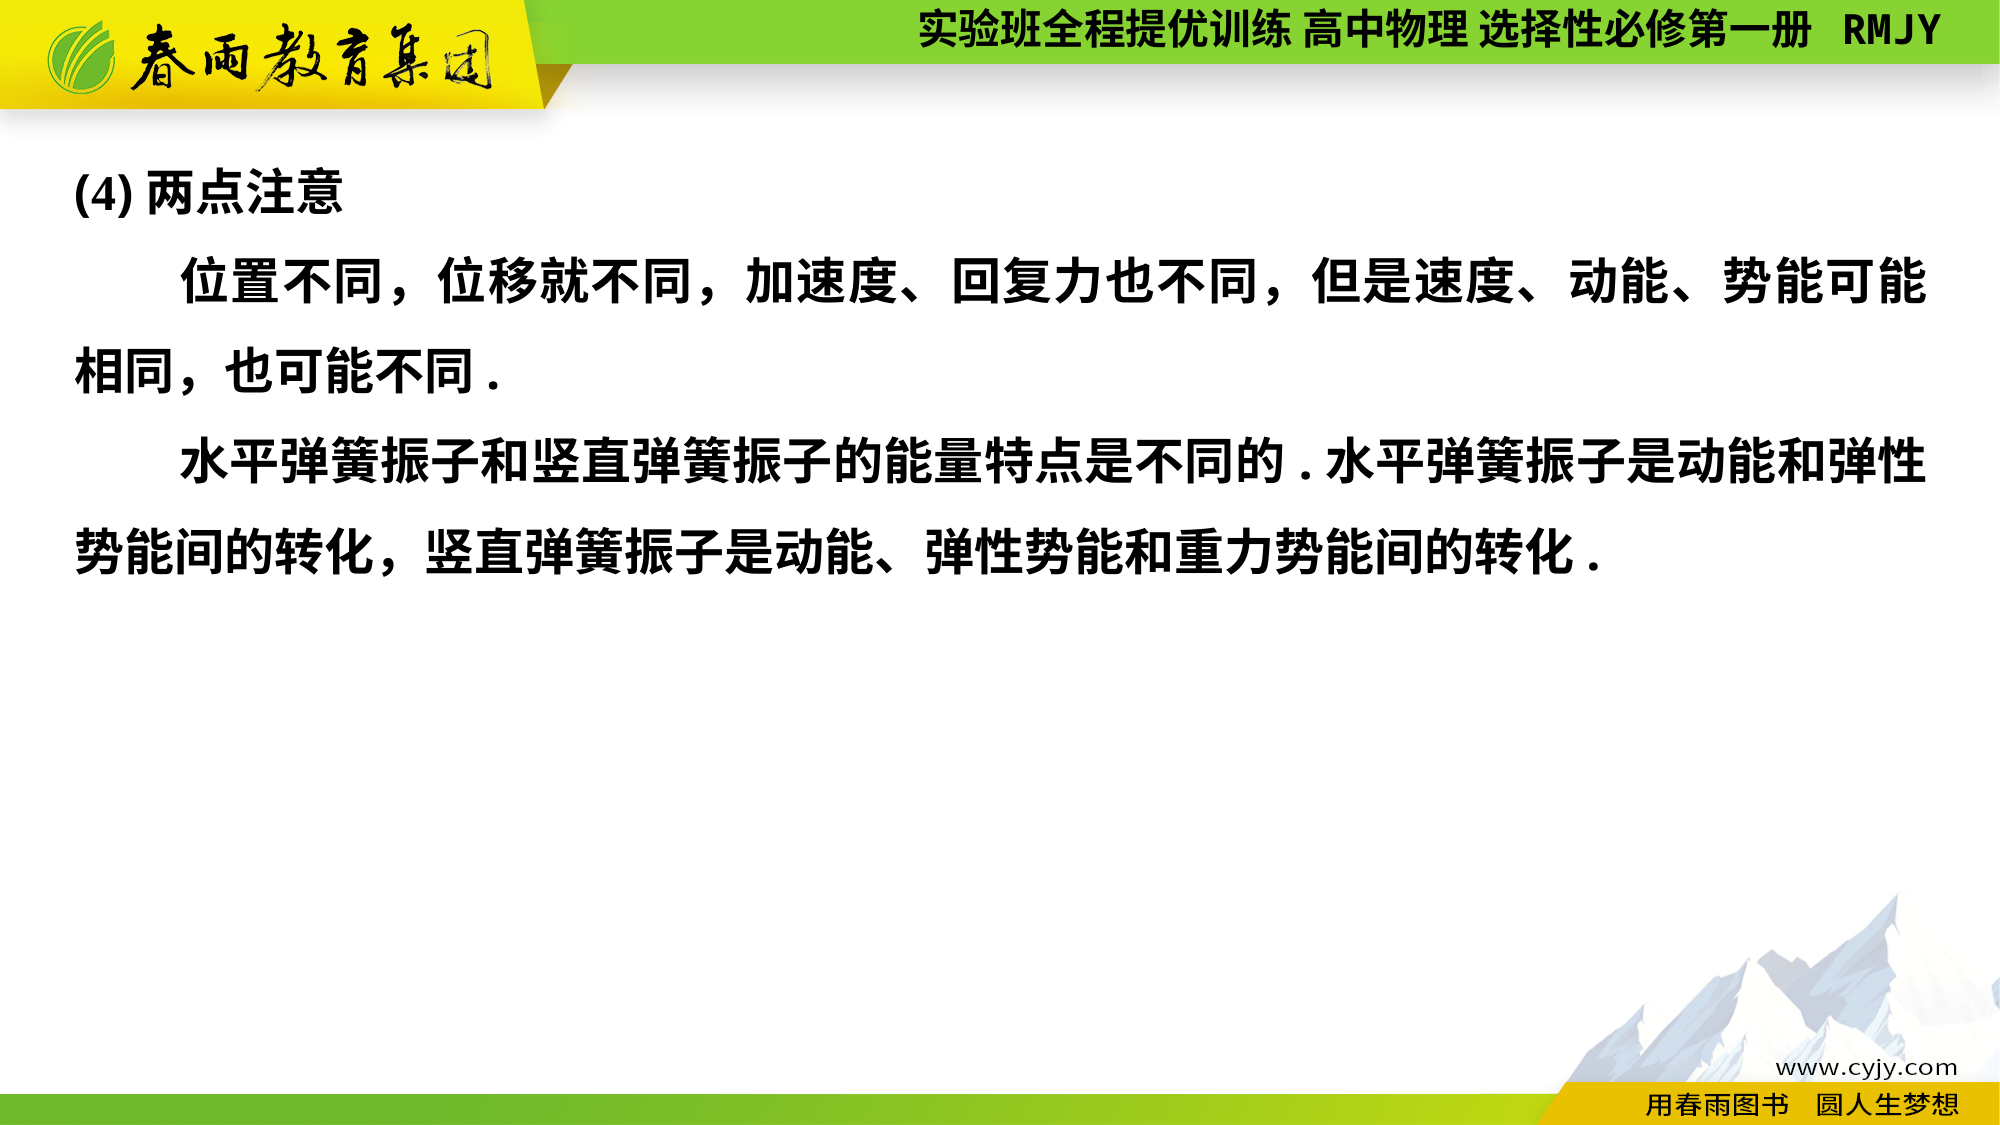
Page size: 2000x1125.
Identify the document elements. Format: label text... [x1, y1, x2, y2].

list (4)两点注意 位置不同，位移就不同，加速度、回复力也不同，但是速度、动能、势能可能相同，也可能不同. 水平弹簧振子和竖直弹簧振子的能量特点是不同的.水平弹簧振子是动能和弹性势能间的转化，竖直弹簧振子是动能、弹性势能和重力势能间的转化. [59, 122, 1944, 581]
picture [0, 0, 2000, 1125]
